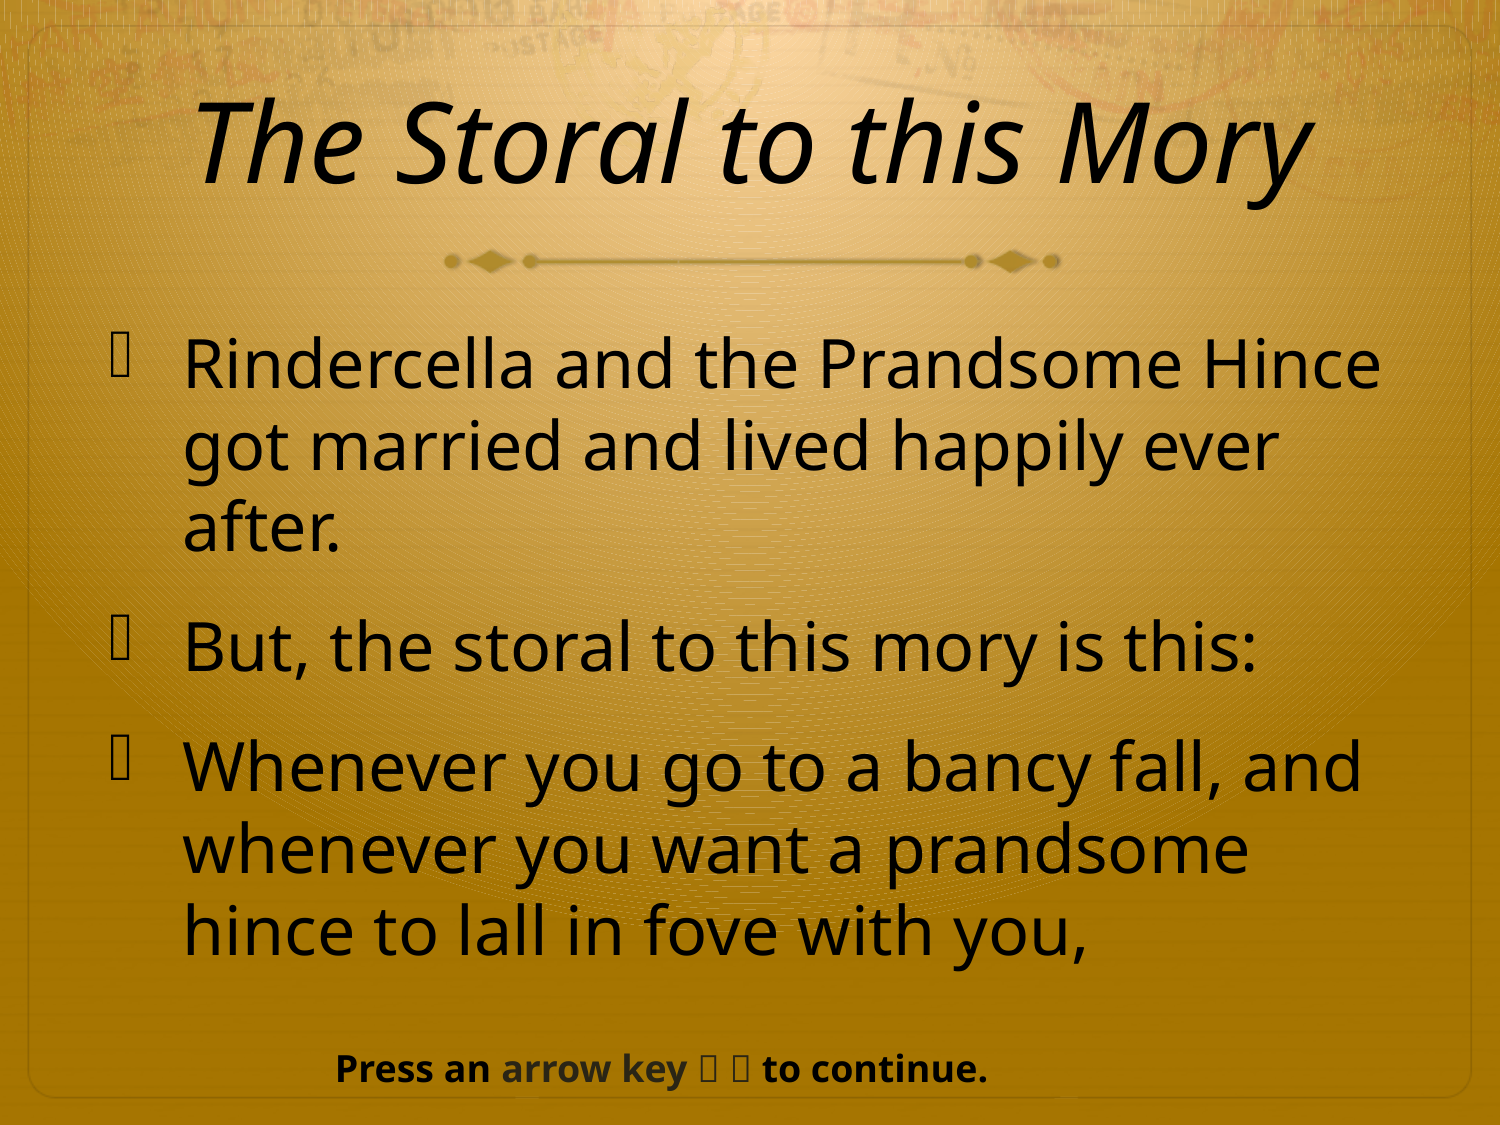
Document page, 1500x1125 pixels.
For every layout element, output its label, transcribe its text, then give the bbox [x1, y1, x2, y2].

text_box Press an arrow key   to continue. [320, 1037, 1196, 1098]
title The Storal to this Mory [93, 44, 1407, 233]
list Rindercella and the Prandsome Hince got married and lived happily ever after. But, the storal to this mory is this: Whenever you go to a bancy fall, and whenever you want a prandsome hince to lall in fove with you, [93, 312, 1407, 988]
picture [0, 0, 1500, 1125]
